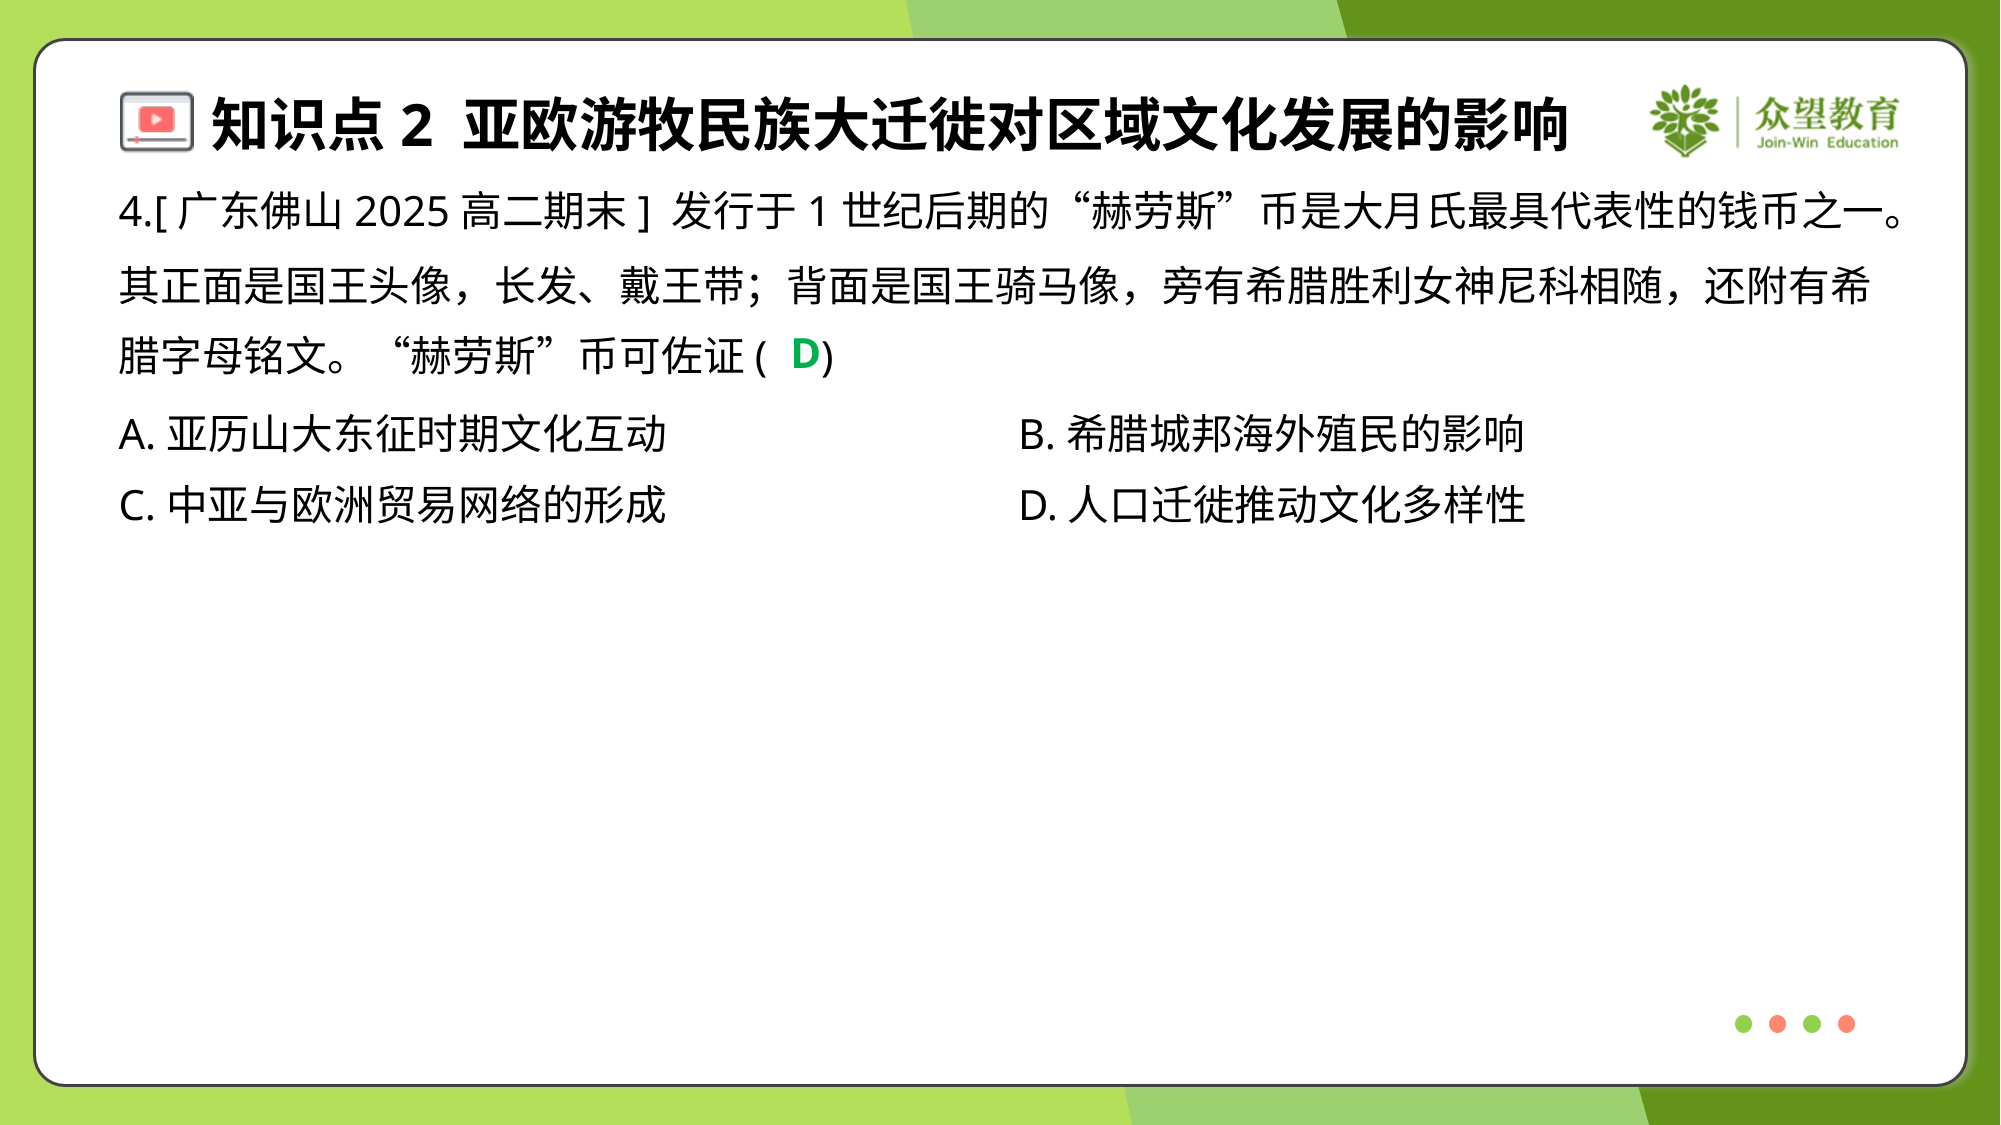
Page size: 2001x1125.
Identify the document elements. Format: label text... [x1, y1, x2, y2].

text_box 4.[广东佛山2025高二期末] 发行于1世纪后期的“赫劳斯”币是大月氏最具代表性的钱币之一。 其正面是国王头像，长发、戴王带；背面是国王骑马像，旁有希腊胜利女神尼科相随，还附有希 腊字母铭文。“赫劳斯”币可佐证( ) [118, 159, 1883, 373]
text_box D [774, 306, 838, 371]
picture [0, 0, 2000, 1125]
text_box A.亚历山大东征时期文化互动 B.希腊城邦海外殖民的影响 C.中亚与欧洲贸易网络的形成 D.人口迁徙推动文化多样性 [118, 382, 1883, 522]
